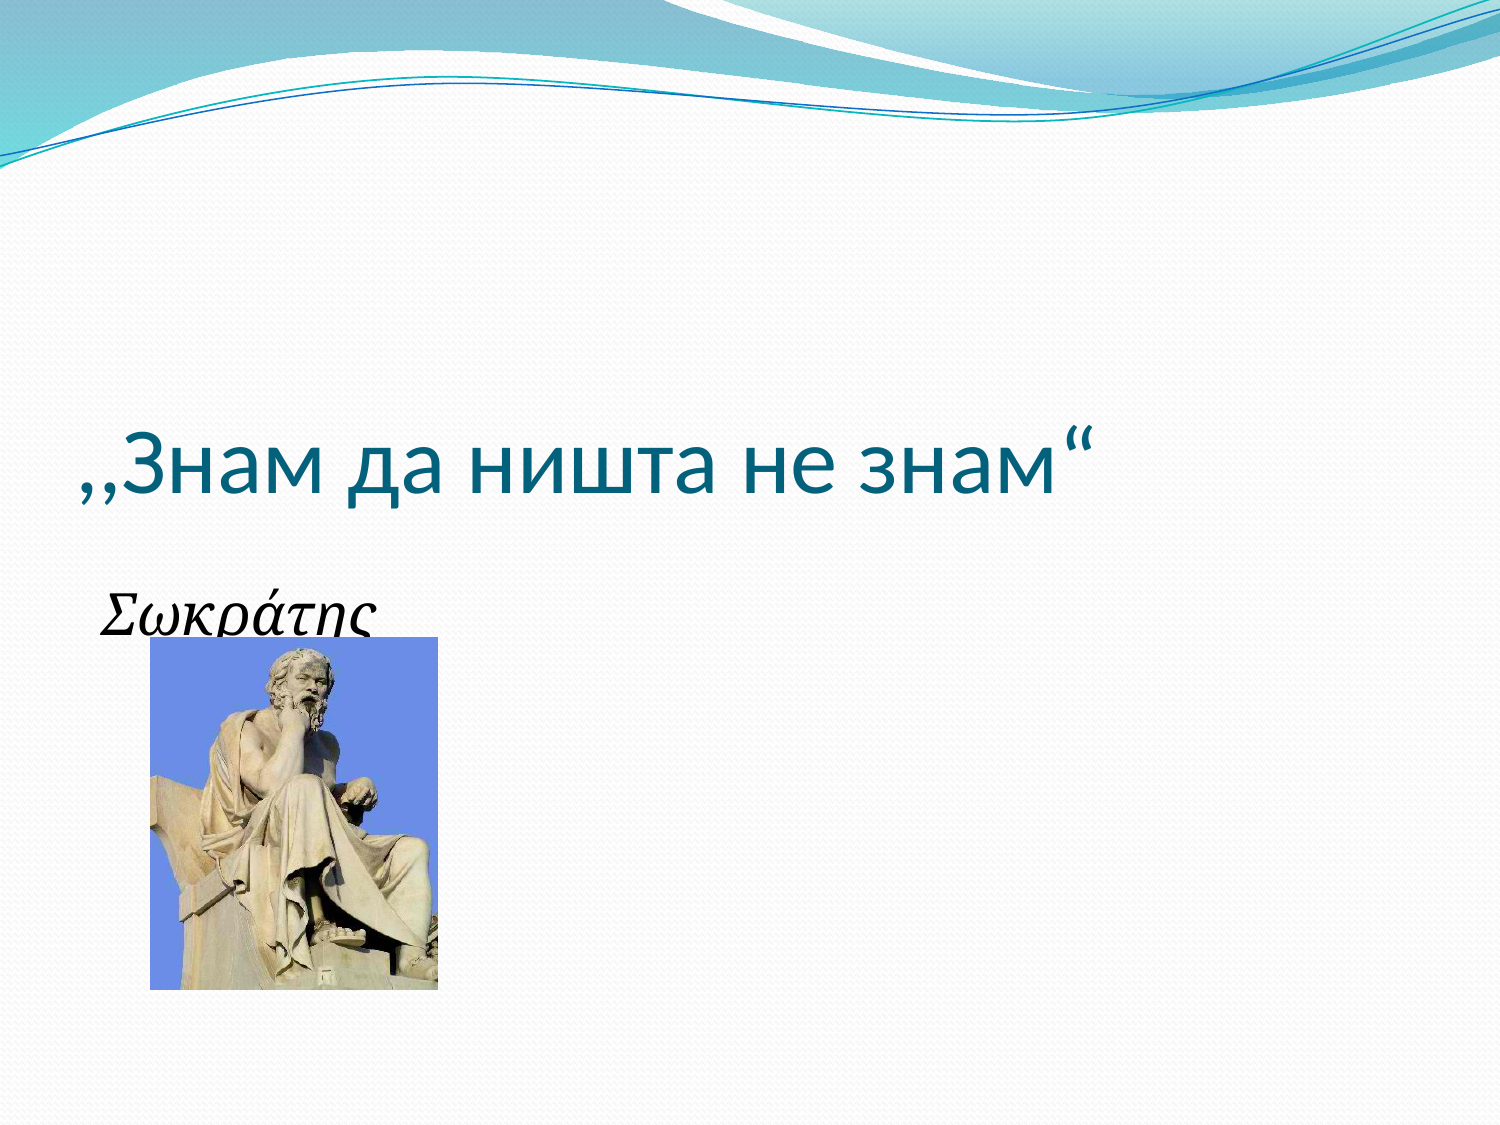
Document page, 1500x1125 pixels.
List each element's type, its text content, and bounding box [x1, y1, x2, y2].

list Σωκράτης [87, 500, 1438, 1038]
title ,,Знам да ништа не знам“ [75, 312, 1425, 513]
picture [149, 637, 438, 990]
